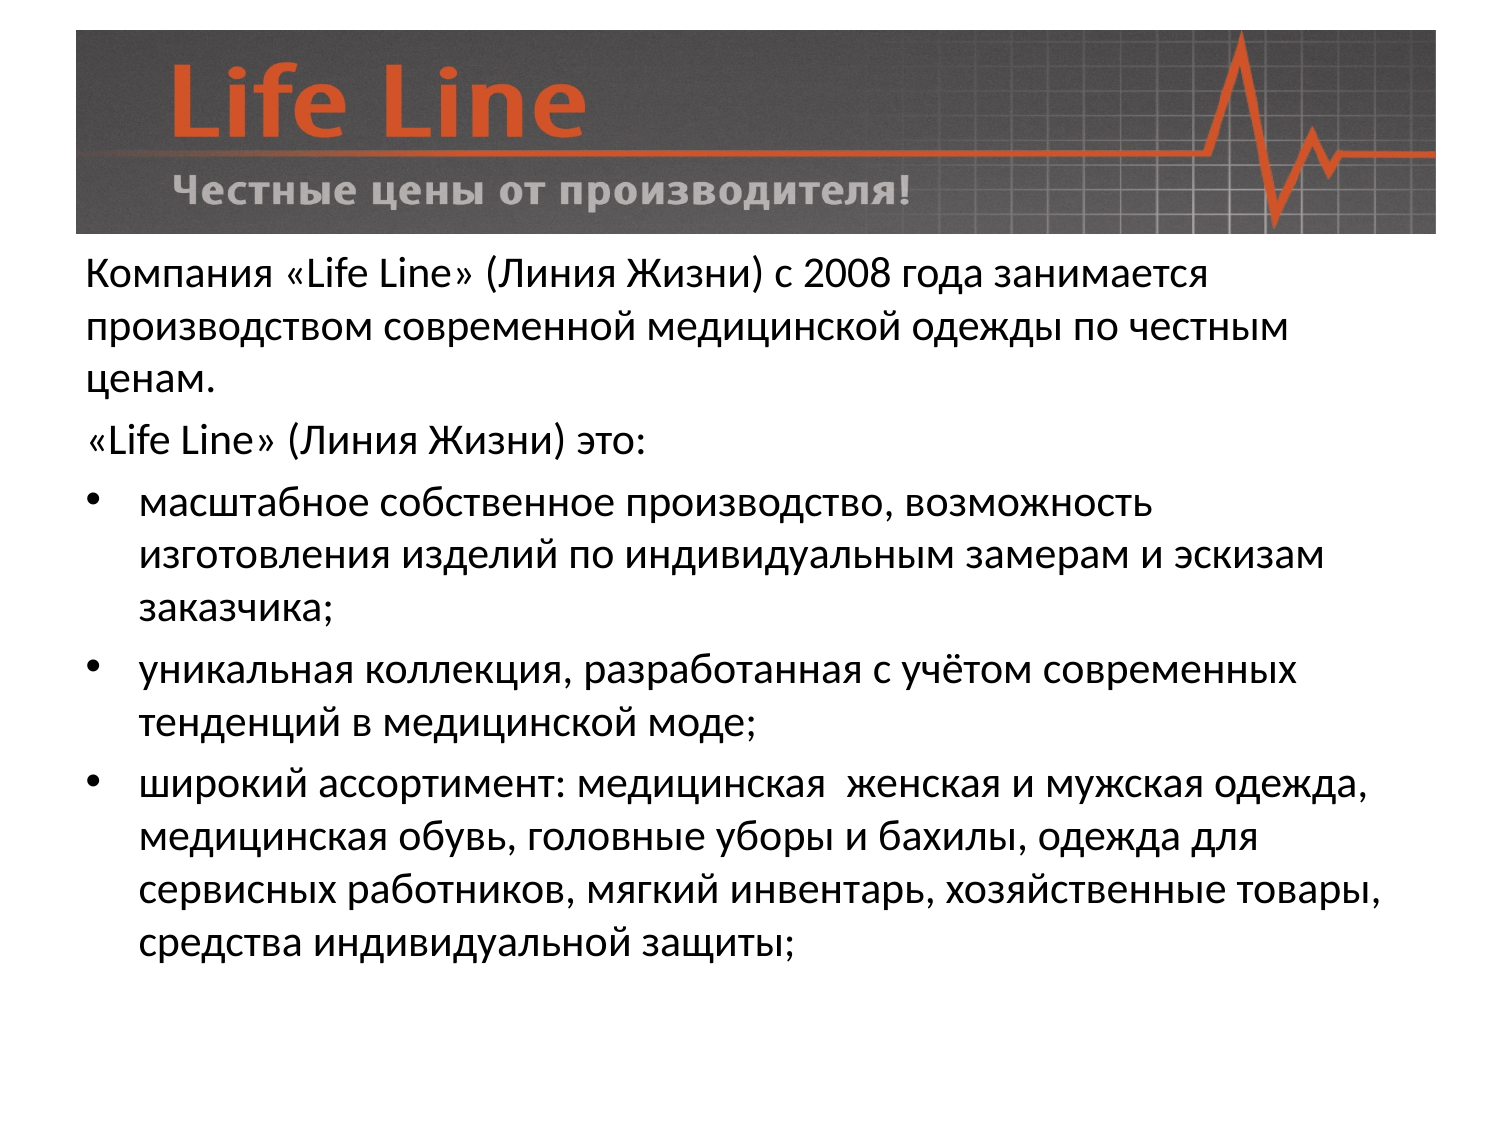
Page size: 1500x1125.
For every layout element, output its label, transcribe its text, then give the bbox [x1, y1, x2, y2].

picture [76, 30, 1436, 235]
list Компания «Life Line» (Линия Жизни) с 2008 года занимается производством современной медицинской одежды по честным ценам. «Life Line» (Линия Жизни) это: масштабное собственное производство, возможность изготовления изделий по индивидуальным замерам и эскизам заказчика; уникальная коллекция, разработанная с учётом современных тенденций в медицинской моде; широкий ассортимент: медицинская женская и мужская одежда, медицинская обувь, головные уборы и бахилы, одежда для сервисных работников, мягкий инвентарь, хозяйственные товары, средства индивидуальной защиты; [70, 235, 1421, 979]
